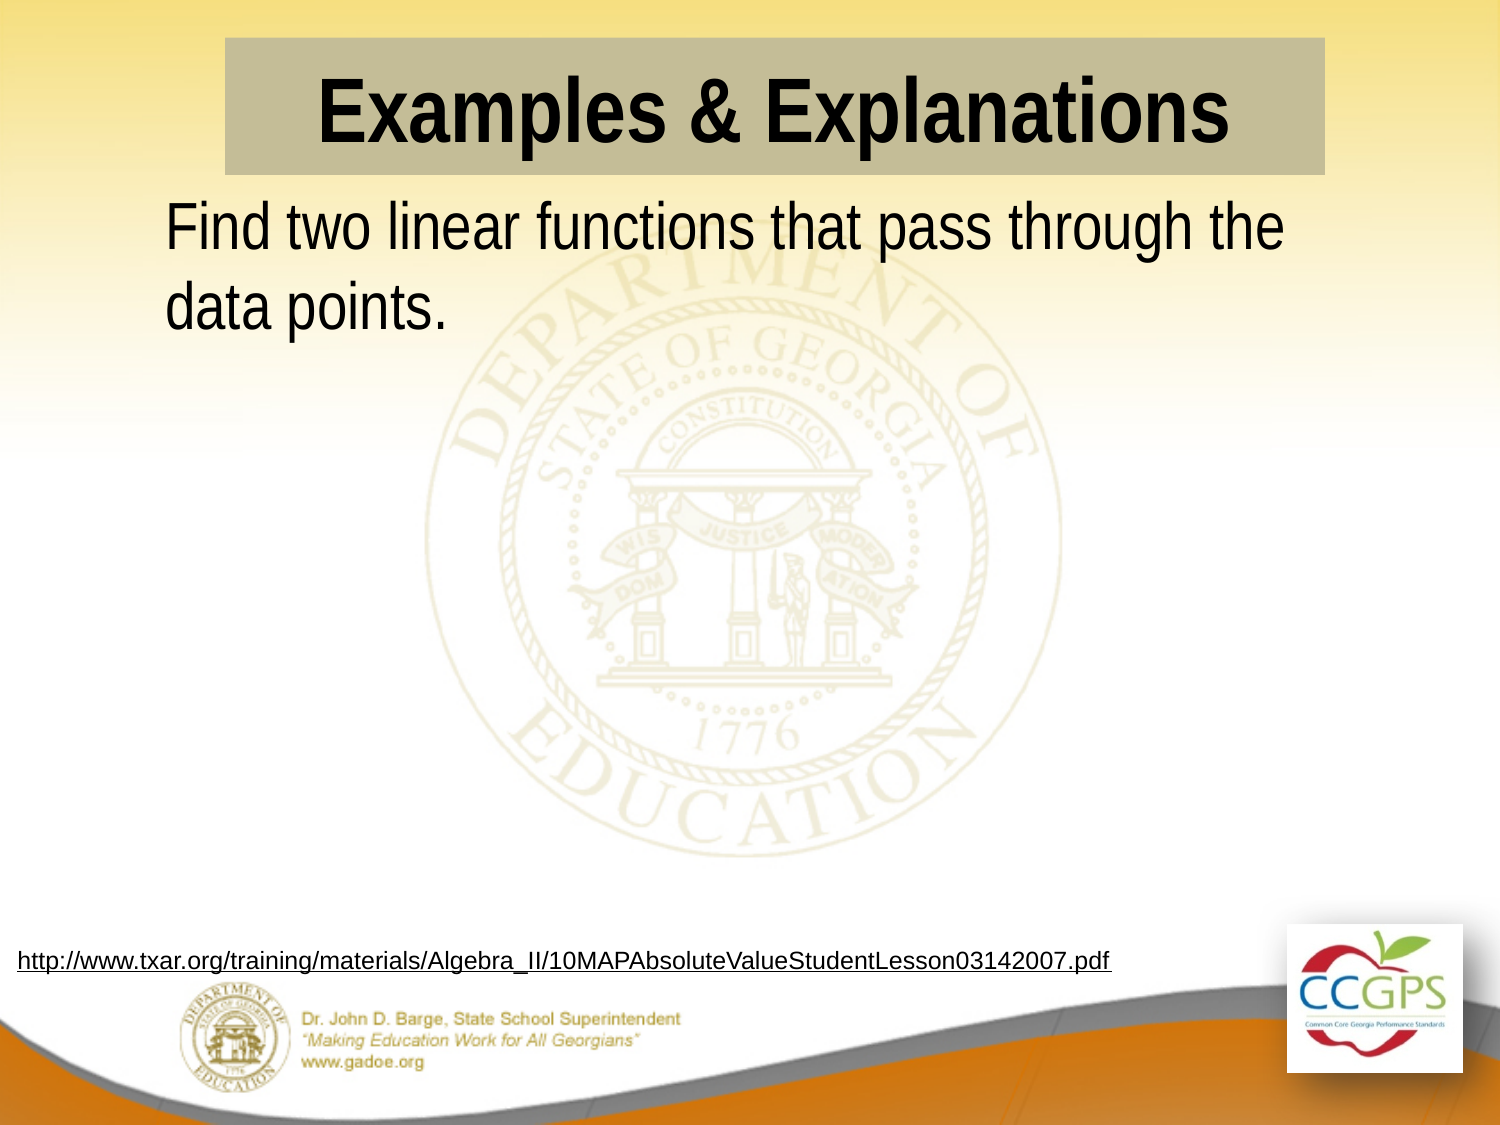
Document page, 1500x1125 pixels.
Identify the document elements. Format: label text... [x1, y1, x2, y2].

title Examples & Explanations [224, 37, 1326, 176]
picture [0, 0, 1500, 1125]
text_box http://www.txar.org/training/materials/Algebra_II/10MAPAbsoluteValueStudentLesson03142007.pdf [2, 937, 1127, 982]
